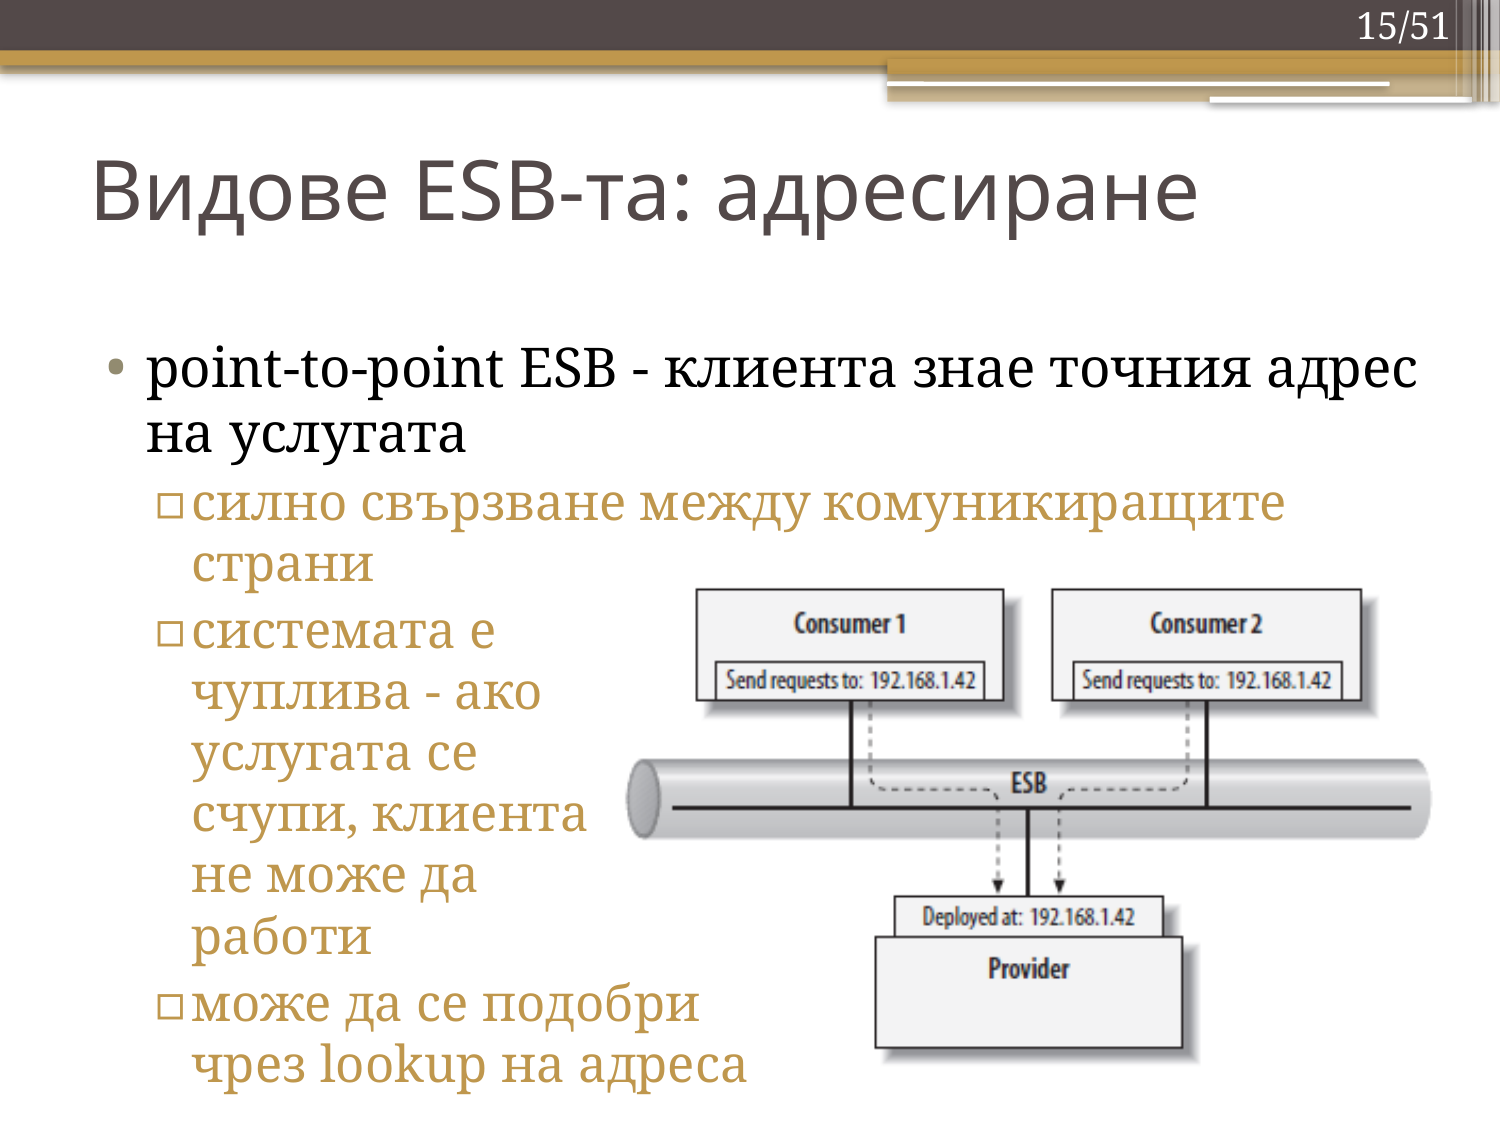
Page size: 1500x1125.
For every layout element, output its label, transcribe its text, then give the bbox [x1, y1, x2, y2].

picture [577, 557, 1451, 1076]
slide_number 15/51 [1299, 0, 1466, 61]
list point-to-point ESB - клиента знае точния адрес на услугата силно свързване между комуникиращите страни системата е чуплива - ако услугата се счупи, клиента не може да работи може да се подобри чрез lookup на адреса [75, 324, 1475, 1100]
title Видове ESB-та: адресиране [75, 99, 1425, 275]
